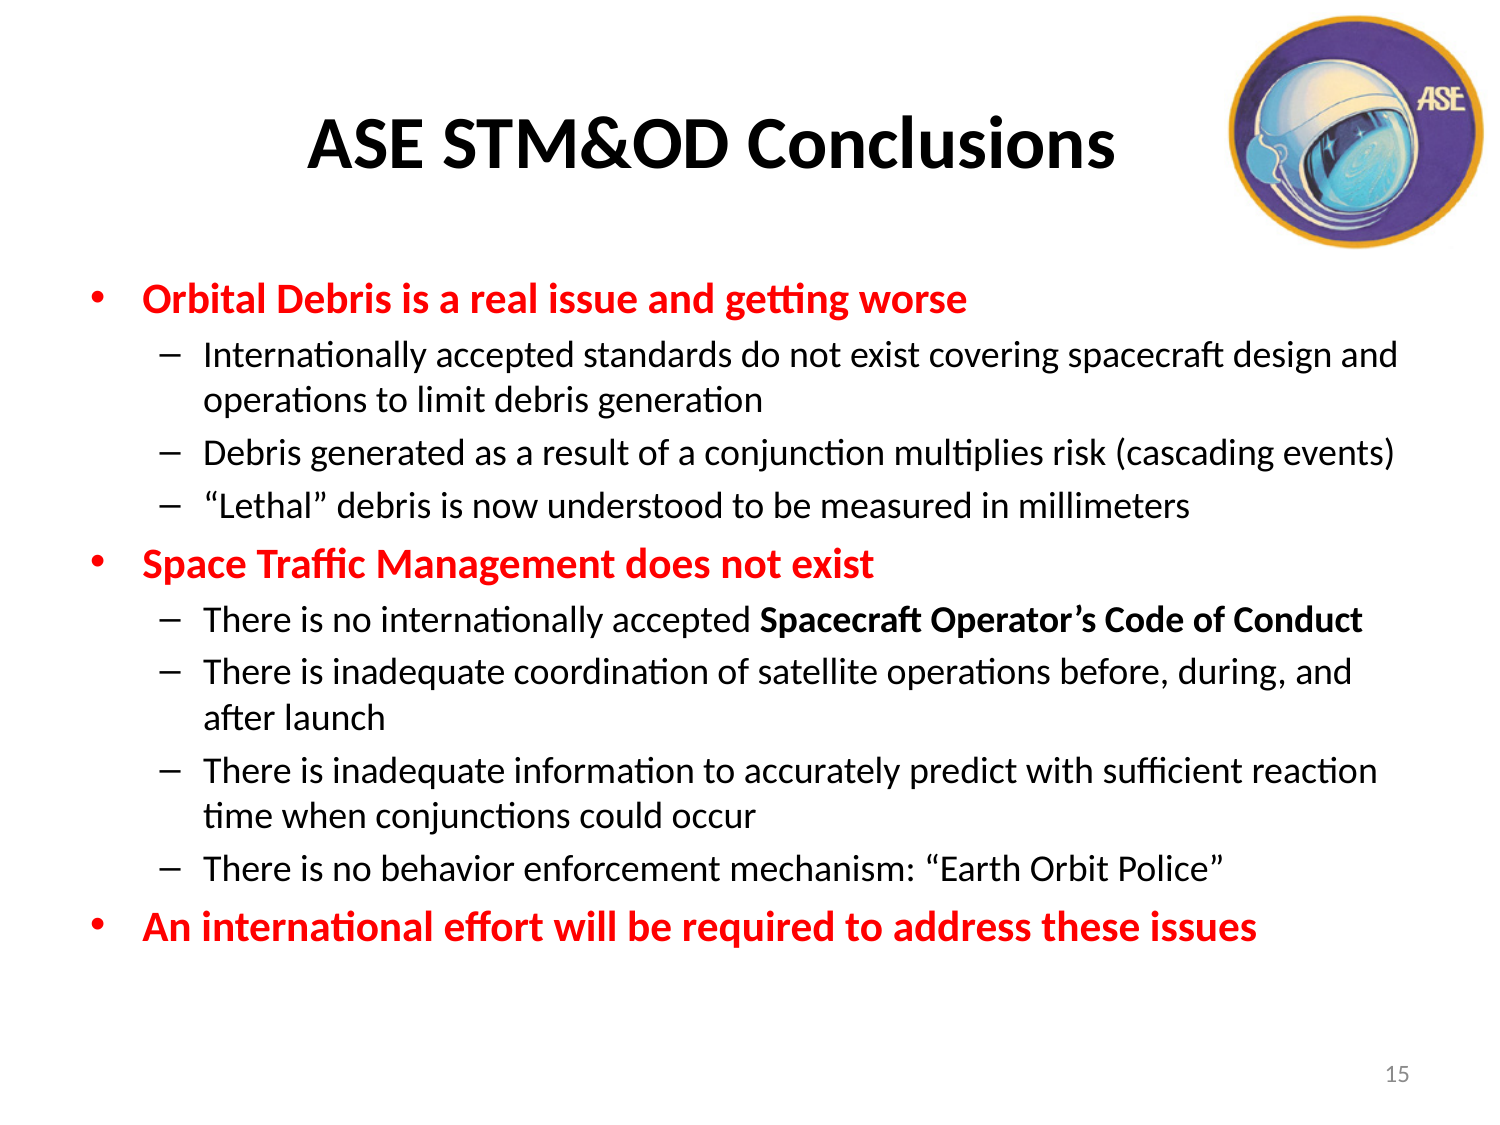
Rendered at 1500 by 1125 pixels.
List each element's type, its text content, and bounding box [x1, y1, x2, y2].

picture [1224, 12, 1488, 250]
slide_number 15 [1074, 1042, 1425, 1103]
title ASE STM&OD Conclusions [37, 45, 1388, 233]
list Orbital Debris is a real issue and getting worse Internationally accepted standards do not exist covering spacecraft design and operations to limit debris generation Debris generated as a result of a conjunction multiplies risk (cascading events) “Lethal” debris is now understood to be measured in millimeters Space Traffic Management does not exist There is no internationally accepted Spacecraft Operator’s Code of Conduct There is inadequate coordination of satellite operations before, during, and after launch There is inadequate information to accurately predict with sufficient reaction time when conjunctions could occur There is no behavior enforcement mechanism: “Earth Orbit Police” An international effort will be required to address these issues [75, 262, 1425, 1005]
